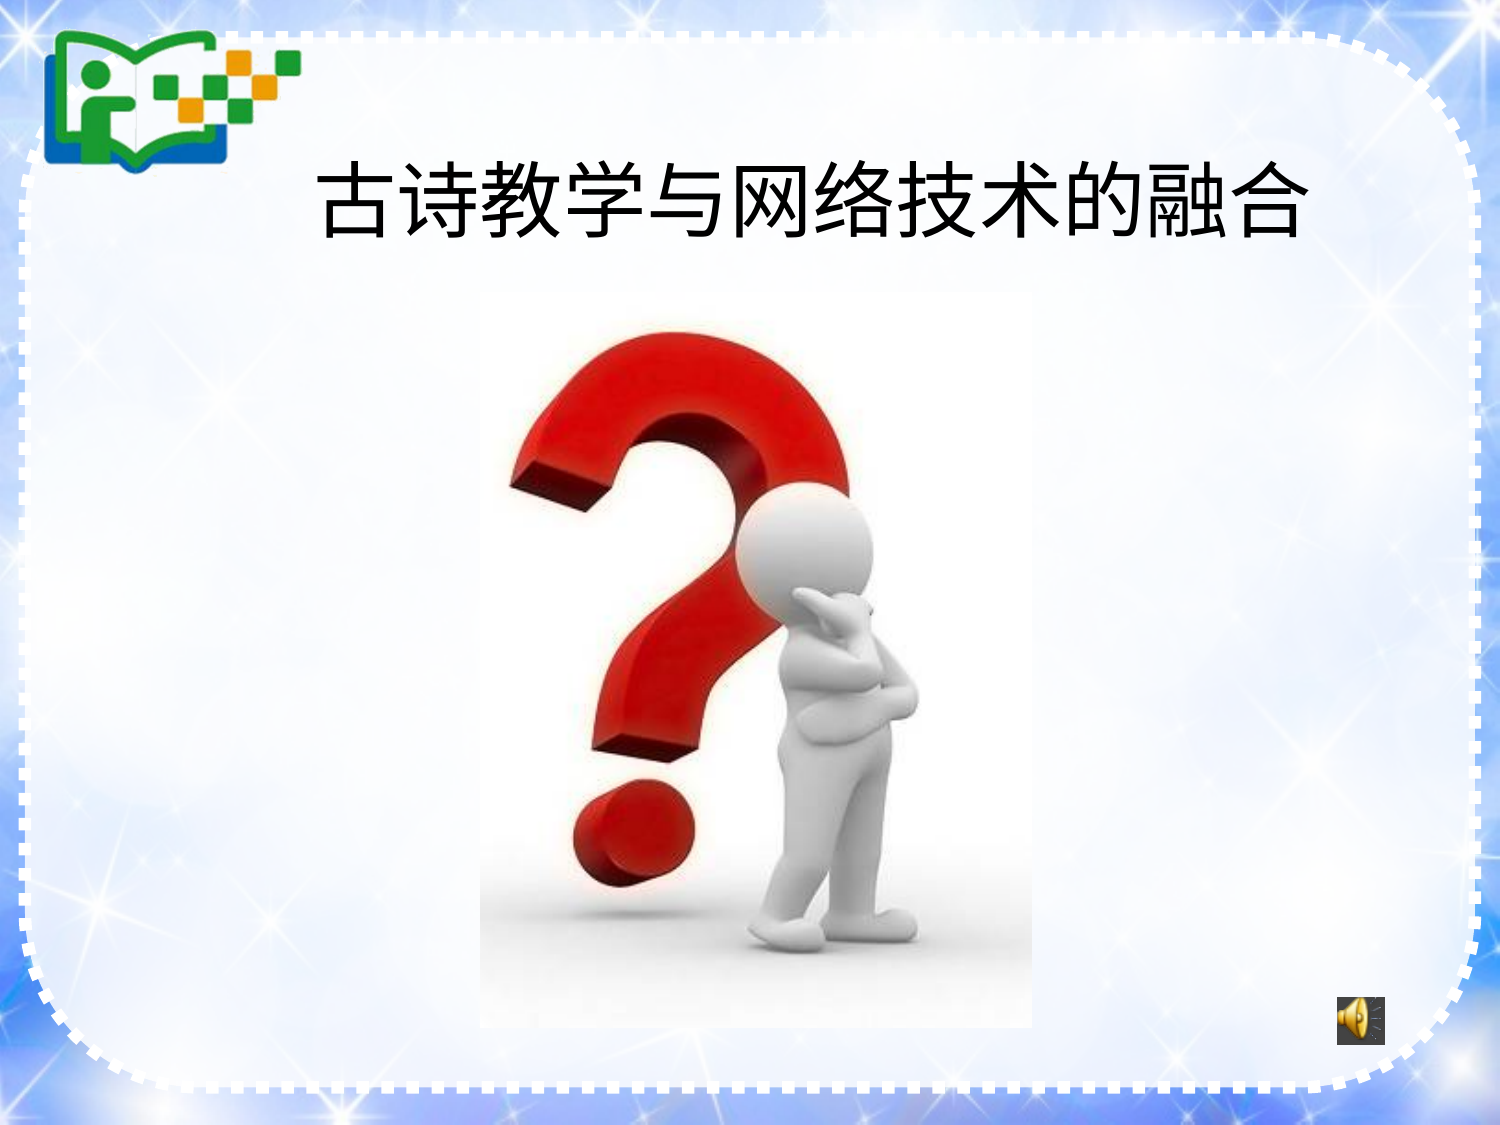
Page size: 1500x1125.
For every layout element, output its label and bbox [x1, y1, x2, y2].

picture [480, 292, 1032, 1028]
picture [34, 0, 305, 183]
picture [1335, 995, 1387, 1047]
text_box [0, 0, 1500, 1125]
